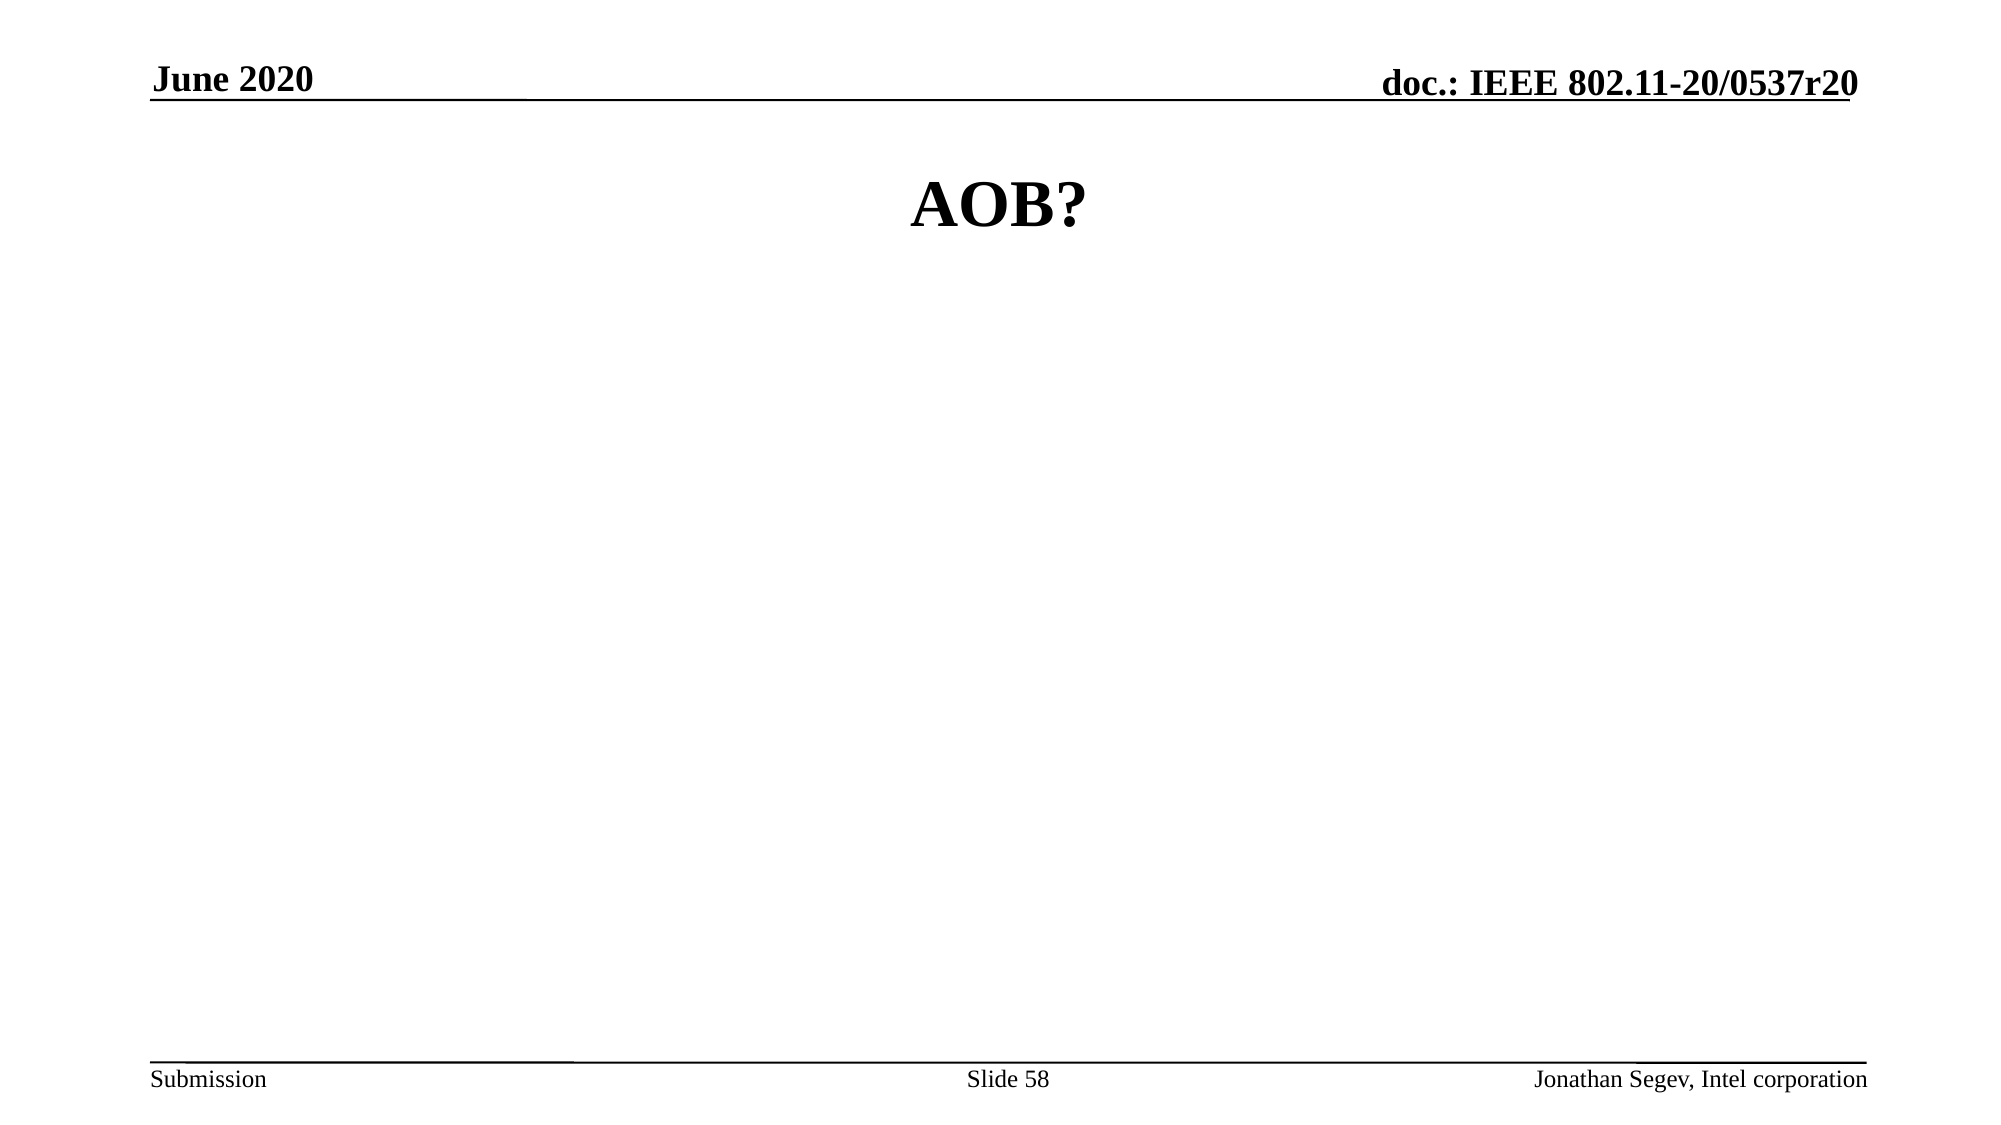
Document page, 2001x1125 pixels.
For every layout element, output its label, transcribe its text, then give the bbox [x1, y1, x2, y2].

slide_number Slide 58 [950, 1061, 1067, 1123]
title AOB? [149, 112, 1850, 288]
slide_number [152, 54, 563, 100]
footer Jonathan Segev, Intel corporation [1171, 1061, 1869, 1093]
